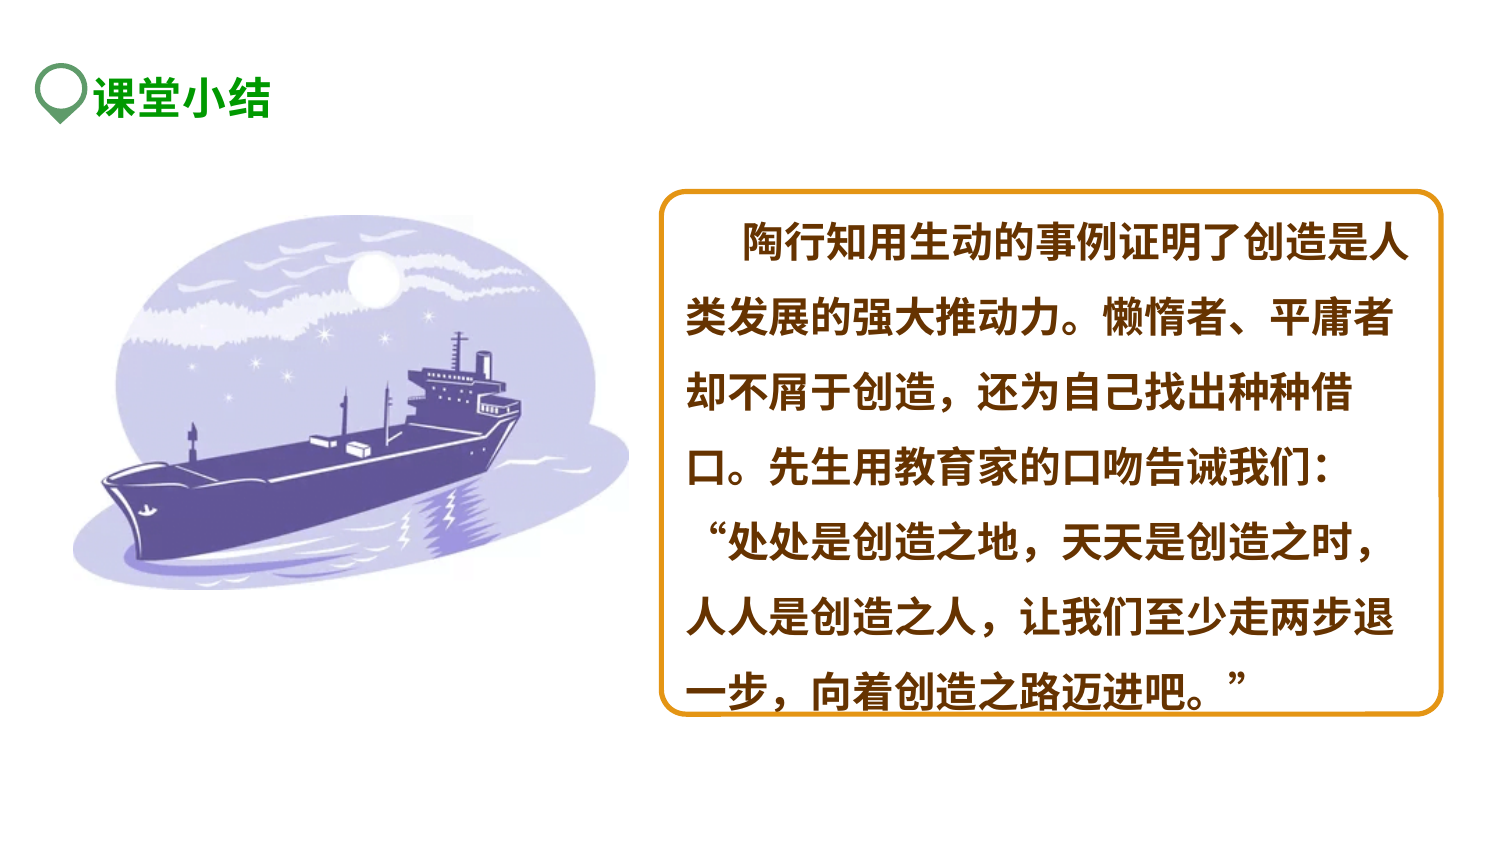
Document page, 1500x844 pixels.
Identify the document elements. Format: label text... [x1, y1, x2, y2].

text_box 陶行知用生动的事例证明了创造是人类发展的强大推动力。懒惰者、平庸者却不屑于创造，还为自己找出种种借口。先生用教育家的口吻告诫我们：“处处是创造之地，天天是创造之时，人人是创造之人，让我们至少走两步退一步，向着创造之路迈进吧。” [674, 184, 1432, 196]
picture [72, 215, 629, 590]
text_box [661, 191, 1442, 715]
text_box 陶行知用生动的事例证明了创造是人类发展的强大推动力。懒惰者、平庸者却不屑于创造，还为自己找出种种借口。先生用教育家的口吻告诫我们：“处处是创造之地，天天是创造之时，人人是创造之人，让我们至少走两步退一步，向着创造之路迈进吧。” [674, 710, 1432, 722]
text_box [34, 62, 295, 132]
